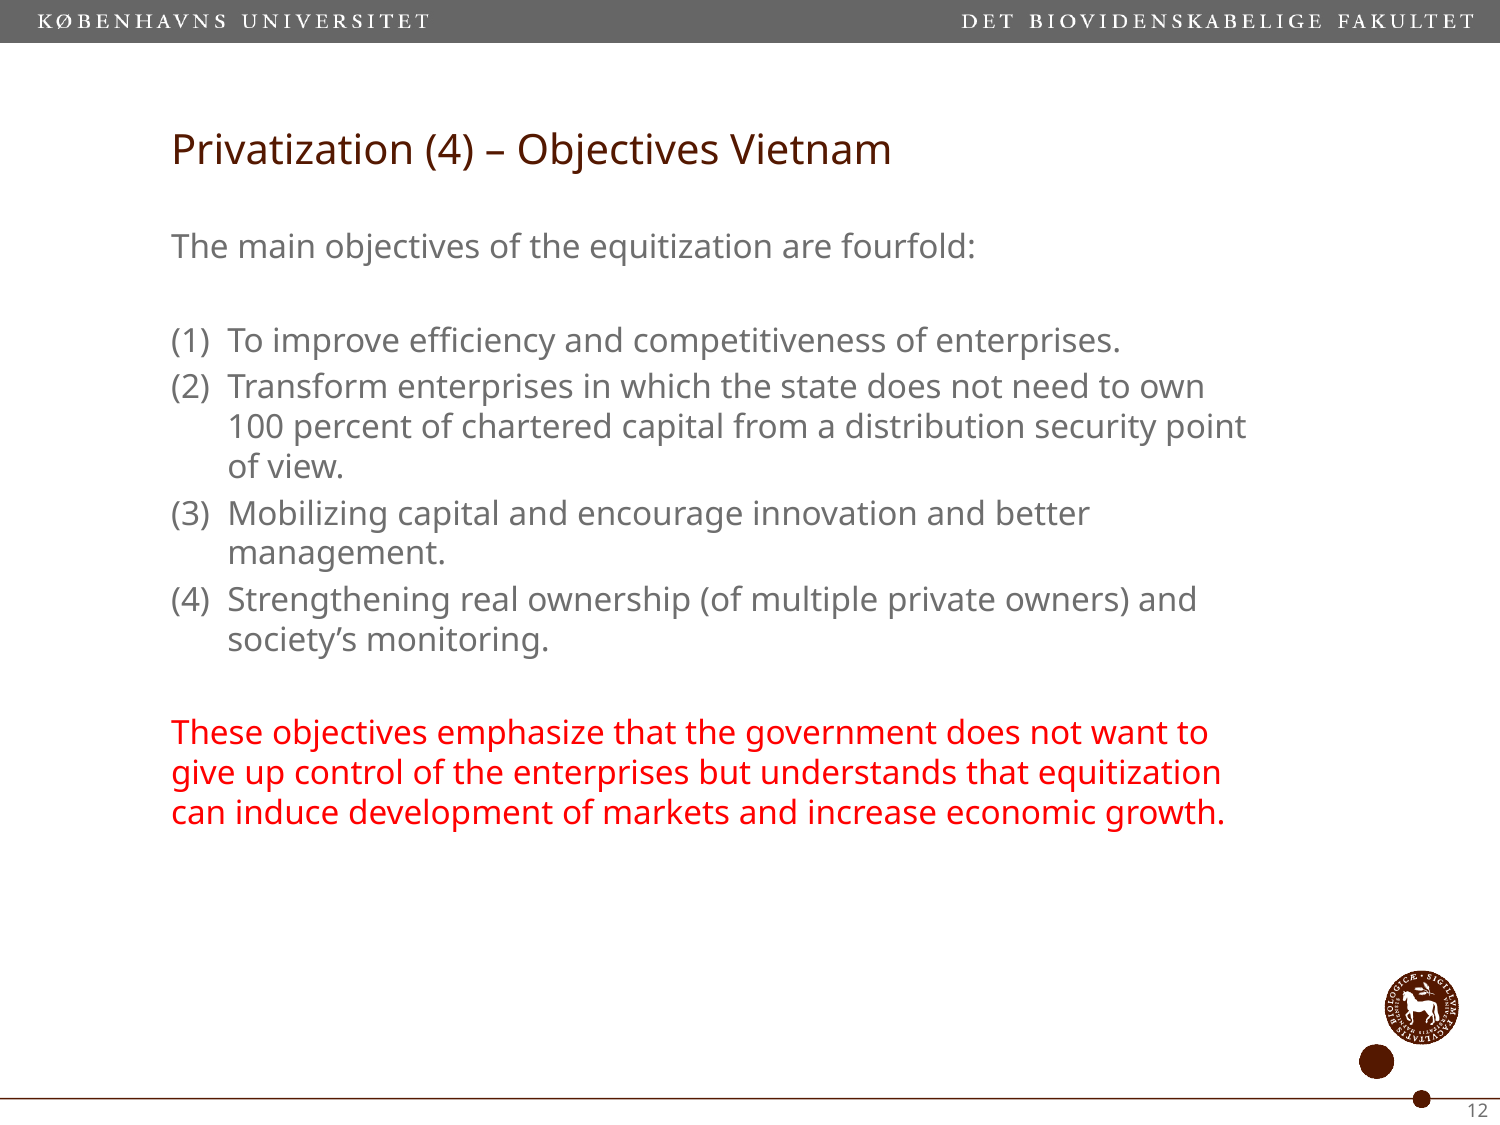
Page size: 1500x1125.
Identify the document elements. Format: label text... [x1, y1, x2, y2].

picture [0, 0, 1500, 43]
list The main objectives of the equitization are fourfold: To improve efficiency and competitiveness of enterprises. Transform enterprises in which the state does not need to own 100 percent of chartered capital from a distribution security point of view. Mobilizing capital and encourage innovation and better management. Strengthening real ownership (of multiple private owners) and society’s monitoring. These objectives emphasize that the government does not want to give up control of the enterprises but understands that equitization can induce development of markets and increase economic growth. [170, 225, 1251, 900]
picture [0, 1100, 1500, 1125]
title Privatization (4) – Objectives Vietnam [170, 77, 1138, 173]
picture [0, 914, 1500, 1097]
